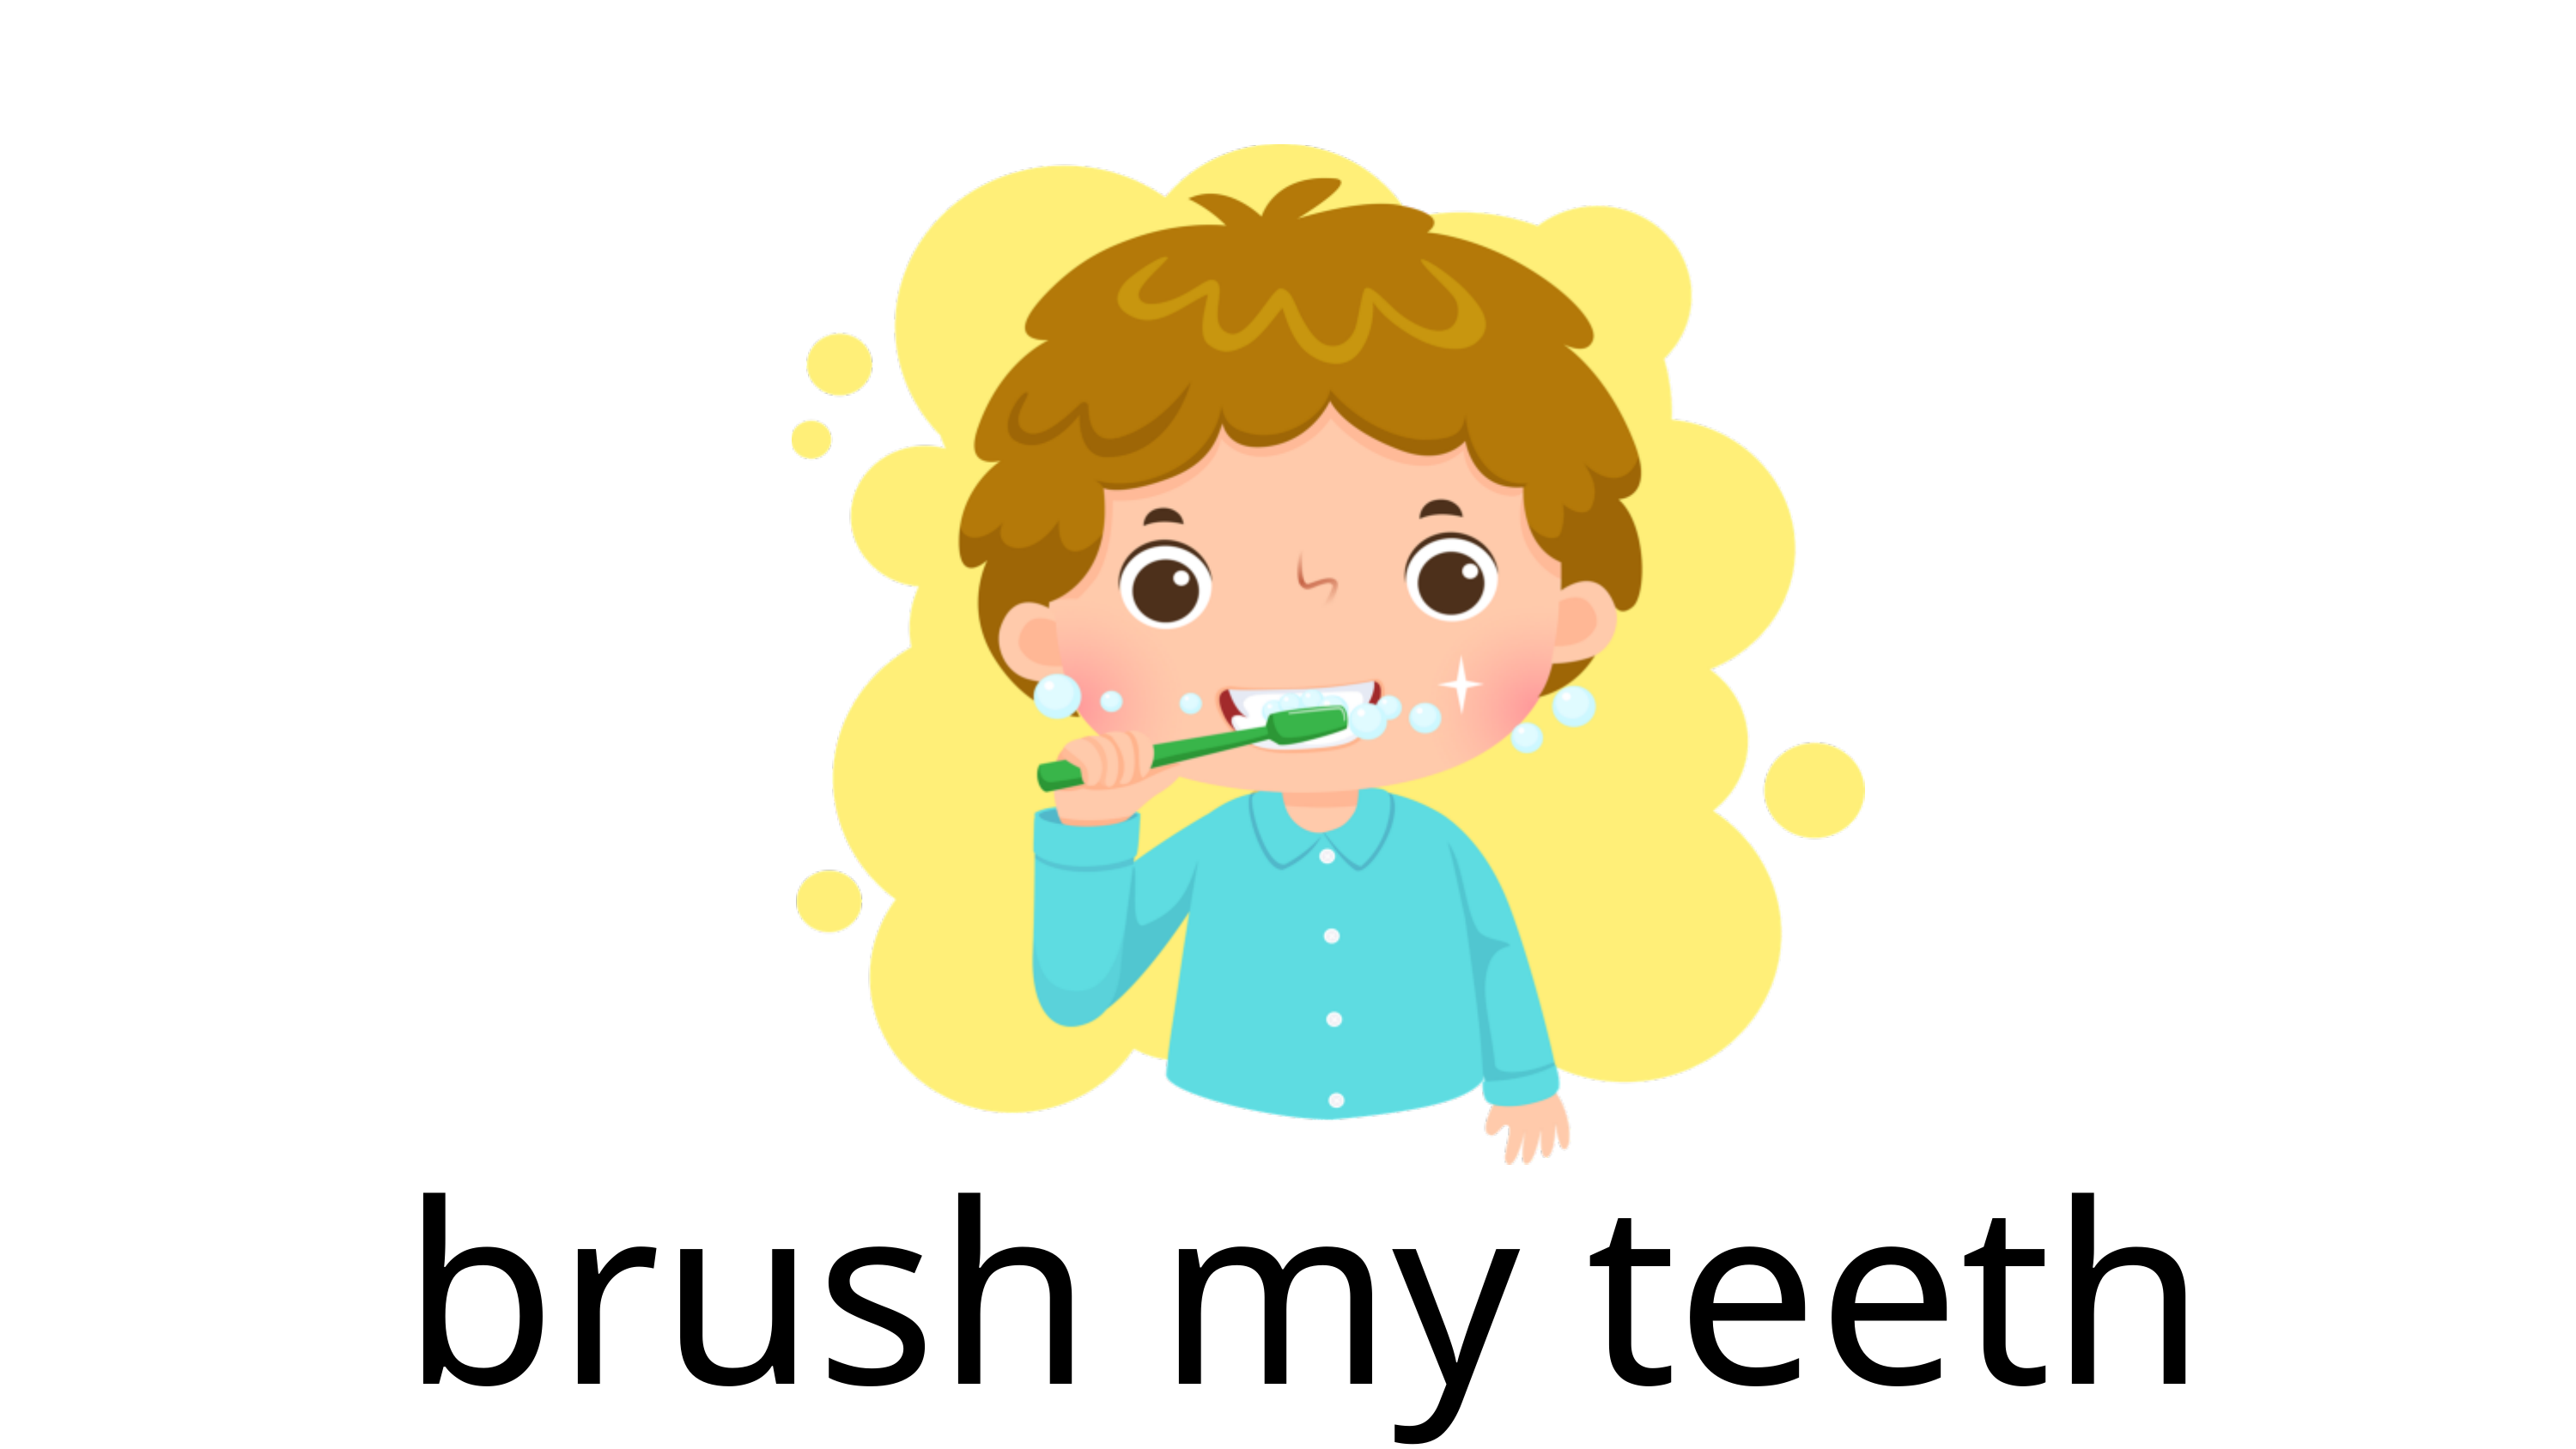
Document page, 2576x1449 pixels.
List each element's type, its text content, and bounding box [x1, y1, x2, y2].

picture [791, 144, 1865, 1165]
text_box brush my teeth [367, 1208, 2242, 1435]
